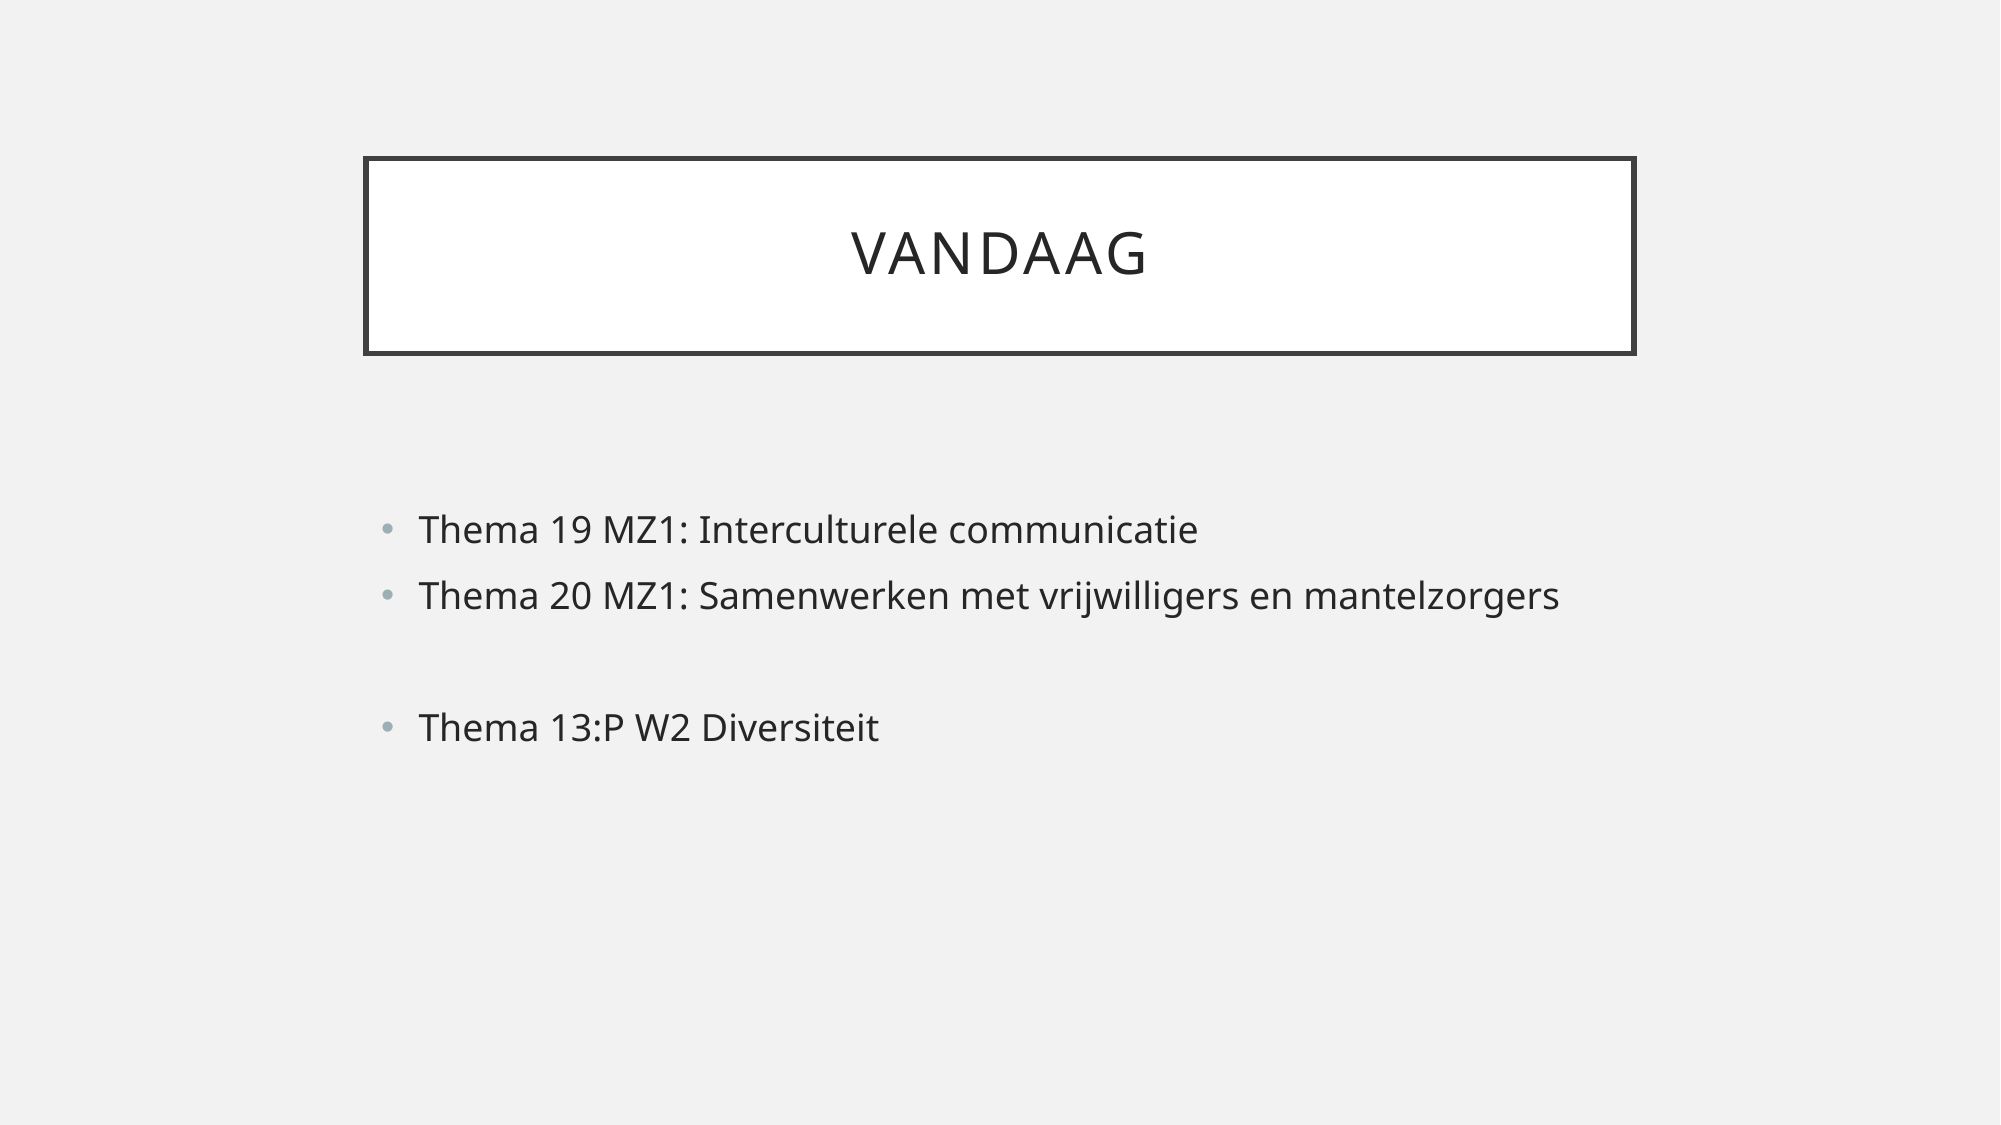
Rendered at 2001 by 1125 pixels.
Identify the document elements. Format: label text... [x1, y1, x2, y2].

list Thema 19 MZ1: Interculturele communicatie Thema 20 MZ1: Samenwerken met vrijwilligers en mantelzorgers Thema 13:P W2 Diversiteit [366, 432, 1634, 942]
title vandaag [363, 156, 1637, 356]
